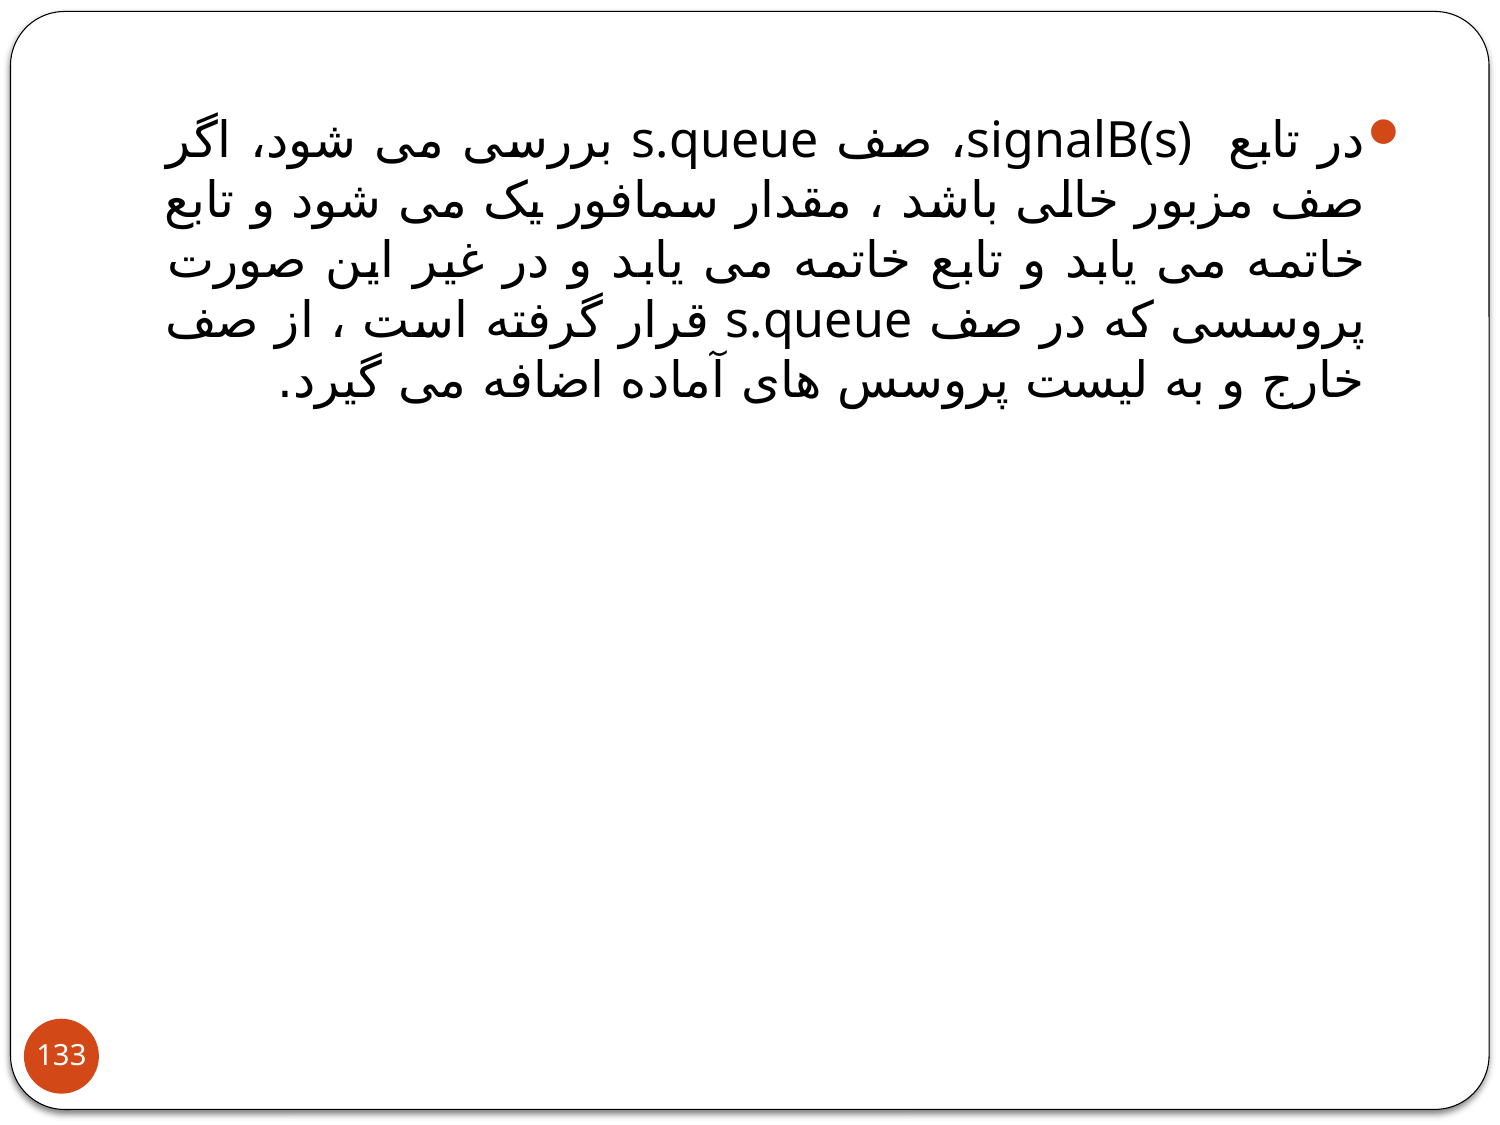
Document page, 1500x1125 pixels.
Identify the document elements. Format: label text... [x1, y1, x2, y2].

slide_number 133 [23, 1018, 99, 1094]
list در تابع signalB(s)، صف s.queue بررسی می شود، اگر صف مزبور خالی باشد ، مقدار سمافور یک می شود و تابع خاتمه می یابد و تابع خاتمه می یابد و در غیر این صورت پروسسی که در صف s.queue قرار گرفته است ، از صف خارج و به لیست پروسس های آماده اضافه می گیرد. [150, 99, 1425, 988]
